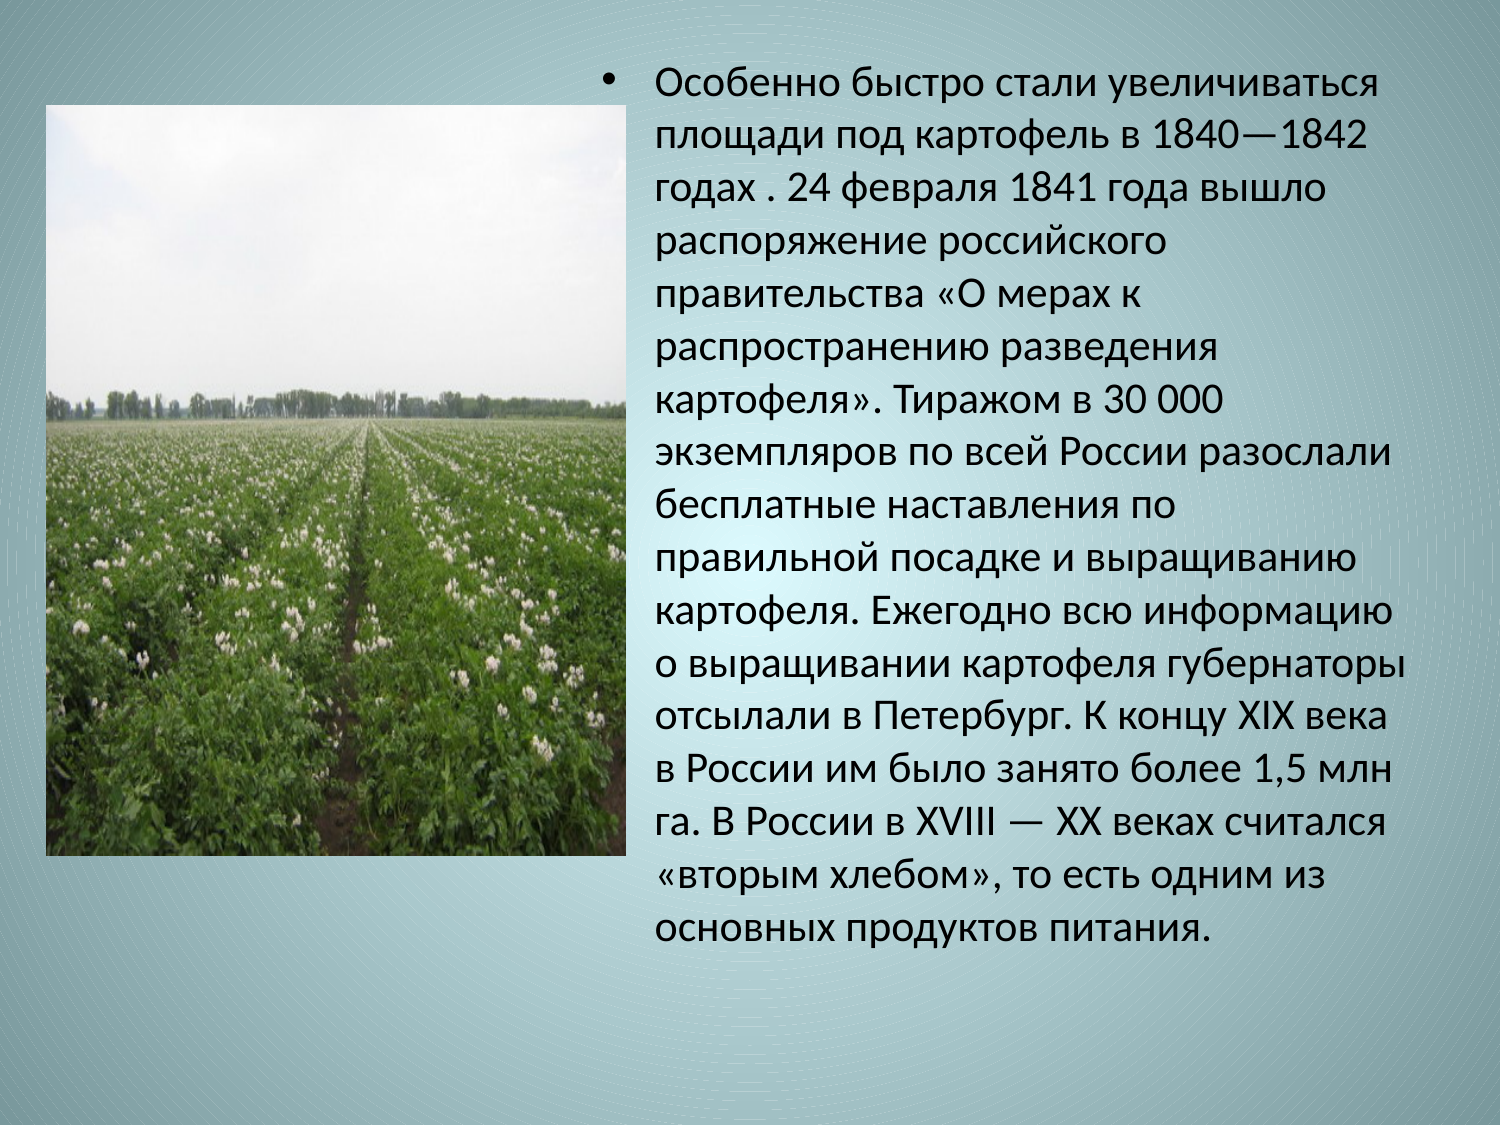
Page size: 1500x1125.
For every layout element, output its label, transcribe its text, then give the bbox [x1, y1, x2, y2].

list Особенно быстро стали увеличиваться площади под картофель в 1840—1842 годах . 24 февраля 1841 года вышло распоряжение российского правительства «О мерах к распространению разведения картофеля». Тиражом в 30 000 экземпляров по всей России разослали бесплатные наставления по правильной посадке и выращиванию картофеля. Ежегодно всю информацию о выращивании картофеля губернаторы отсылали в Петербург. К концу XIX века в России им было занято более 1,5 млн га. В России в XVIII — XX веках считался «вторым хлебом», то есть одним из основных продуктов питания. [586, 44, 1425, 1005]
picture [46, 105, 626, 856]
